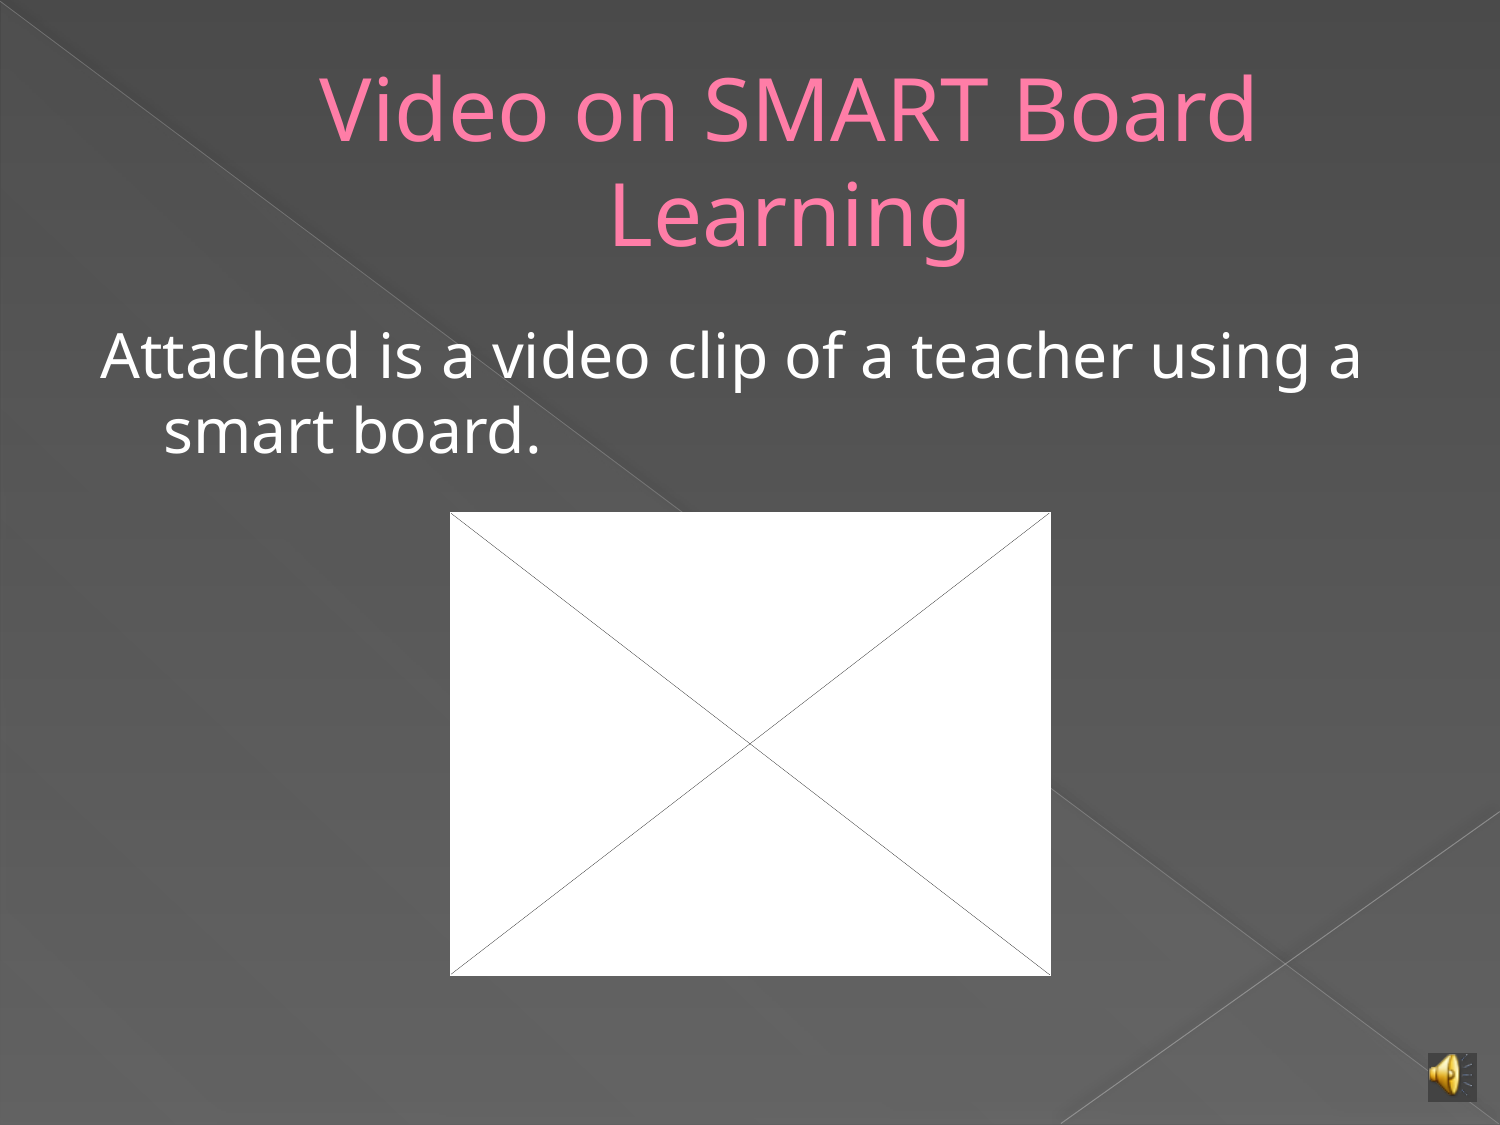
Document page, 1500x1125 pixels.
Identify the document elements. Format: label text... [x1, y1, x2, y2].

list Attached is a video clip of a teacher using a smart board. [75, 308, 1425, 1059]
picture [1427, 1052, 1478, 1103]
title Video on SMART Board Learning [75, 43, 1425, 274]
